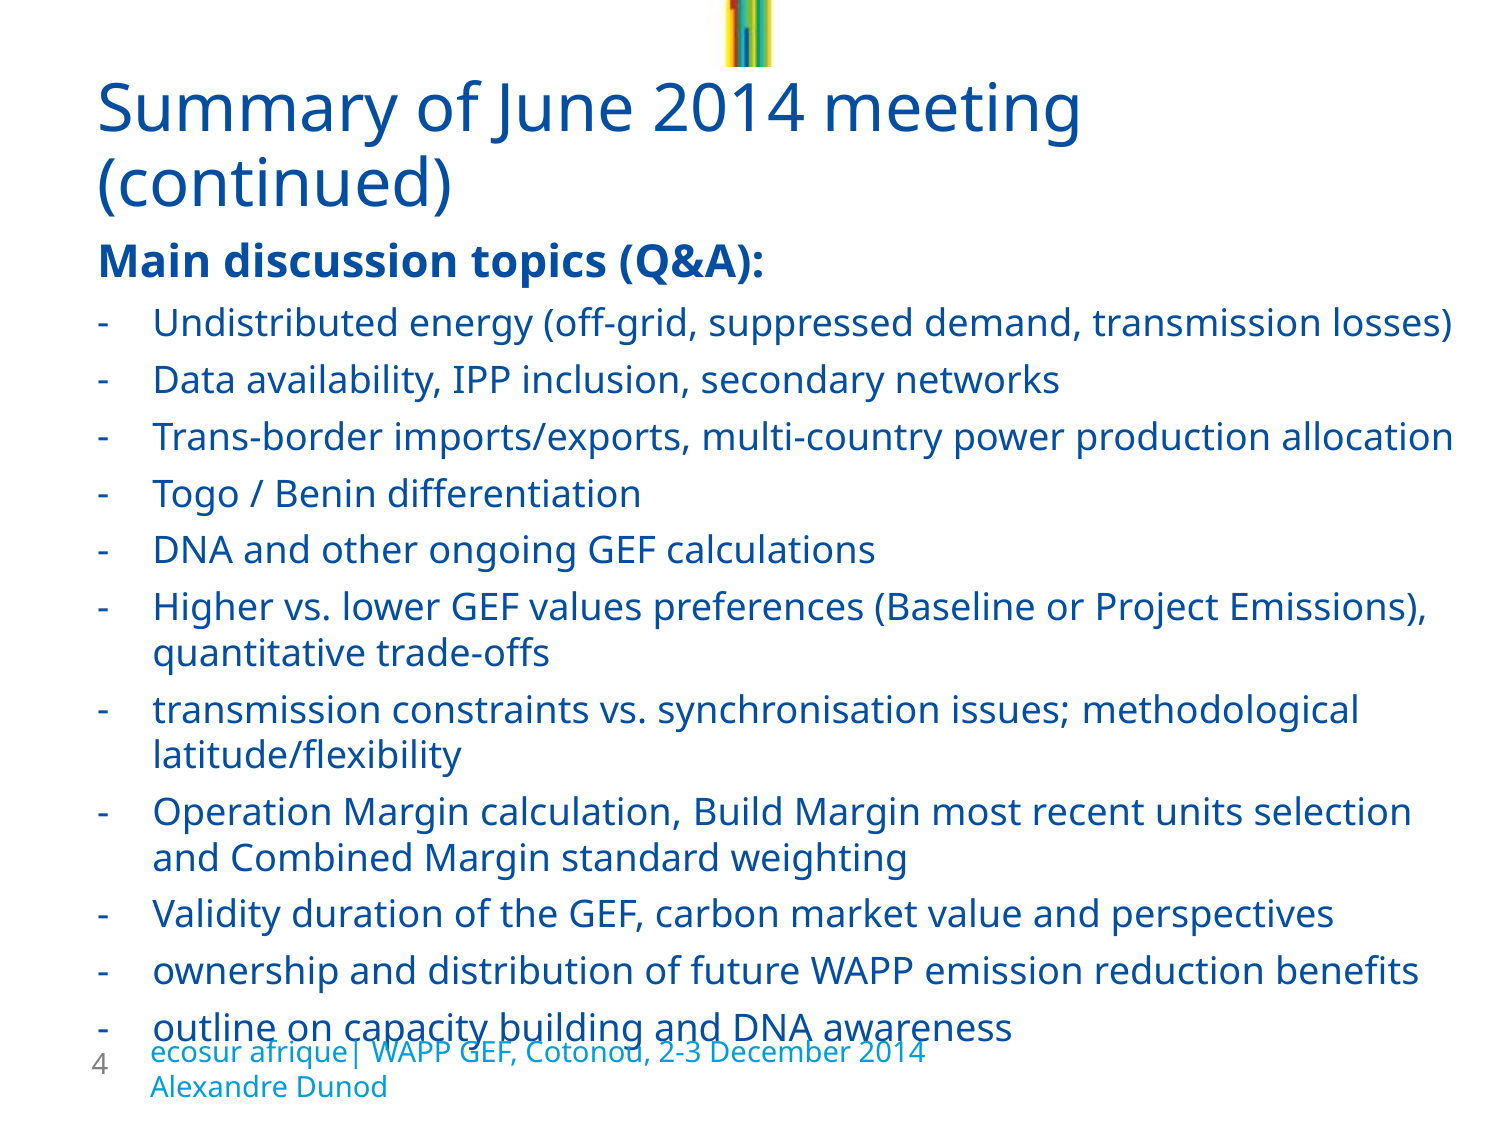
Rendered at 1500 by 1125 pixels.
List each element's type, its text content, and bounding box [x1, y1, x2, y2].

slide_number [135, 1037, 1475, 1100]
picture [683, 0, 817, 67]
list Main discussion topics (Q&A): Undistributed energy (off-grid, suppressed demand, transmission losses) Data availability, IPP inclusion, secondary networks Trans-border imports/exports, multi-country power production allocation Togo / Benin differentiation DNA and other ongoing GEF calculations Higher vs. lower GEF values preferences (Baseline or Project Emissions), quantitative trade-offs transmission constraints vs. synchronisation issues; methodological latitude/flexibility Operation Margin calculation, Build Margin most recent units selection and Combined Margin standard weighting Validity duration of the GEF, carbon market value and perspectives ownership and distribution of future WAPP emission reduction benefits outline on capacity building and DNA awareness [82, 224, 1475, 1082]
title Summary of June 2014 meeting (continued) [82, 70, 1432, 220]
